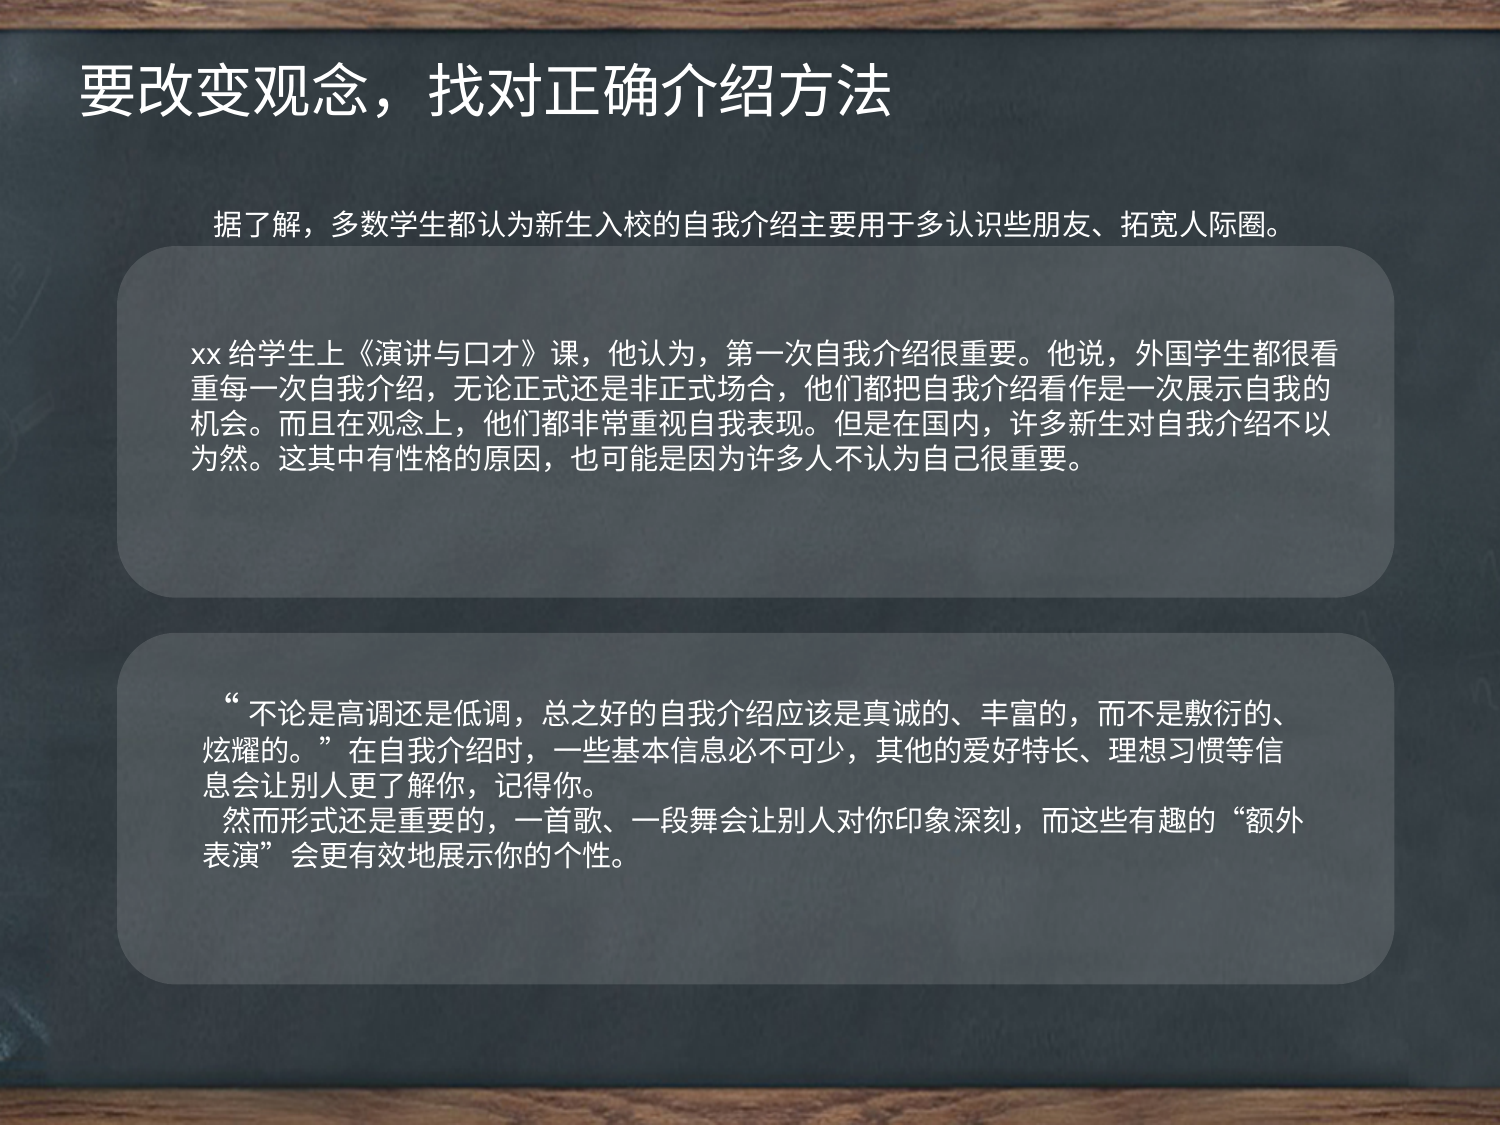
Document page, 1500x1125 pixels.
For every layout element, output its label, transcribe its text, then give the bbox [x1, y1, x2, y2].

text_box [115, 630, 1397, 987]
picture [0, 0, 1500, 1125]
text_box 要改变观念，找对正确介绍方法 [63, 46, 909, 132]
text_box “不论是高调还是低调，总之好的自我介绍应该是真诚的、丰富的，而不是敷衍的、炫耀的。”在自我介绍时，一些基本信息必不可少，其他的爱好特长、理想习惯等信息会让别人更了解你，记得你。 然而形式还是重要的，一首歌、一段舞会让别人对你印象深刻，而这些有趣的“额外表演”会更有效地展示你的个性。 [187, 679, 1325, 915]
text_box 据了解，多数学生都认为新生入校的自我介绍主要用于多认识些朋友、拓宽人际圈。 [199, 199, 1395, 284]
text_box [115, 243, 1397, 600]
text_box xx给学生上《演讲与口才》课，他认为，第一次自我介绍很重要。他说，外国学生都很看重每一次自我介绍，无论正式还是非正式场合，他们都把自我介绍看作是一次展示自我的机会。而且在观念上，他们都非常重视自我表现。但是在国内，许多新生对自我介绍不以为然。这其中有性格的原因，也可能是因为许多人不认为自己很重要。 [175, 328, 1372, 518]
